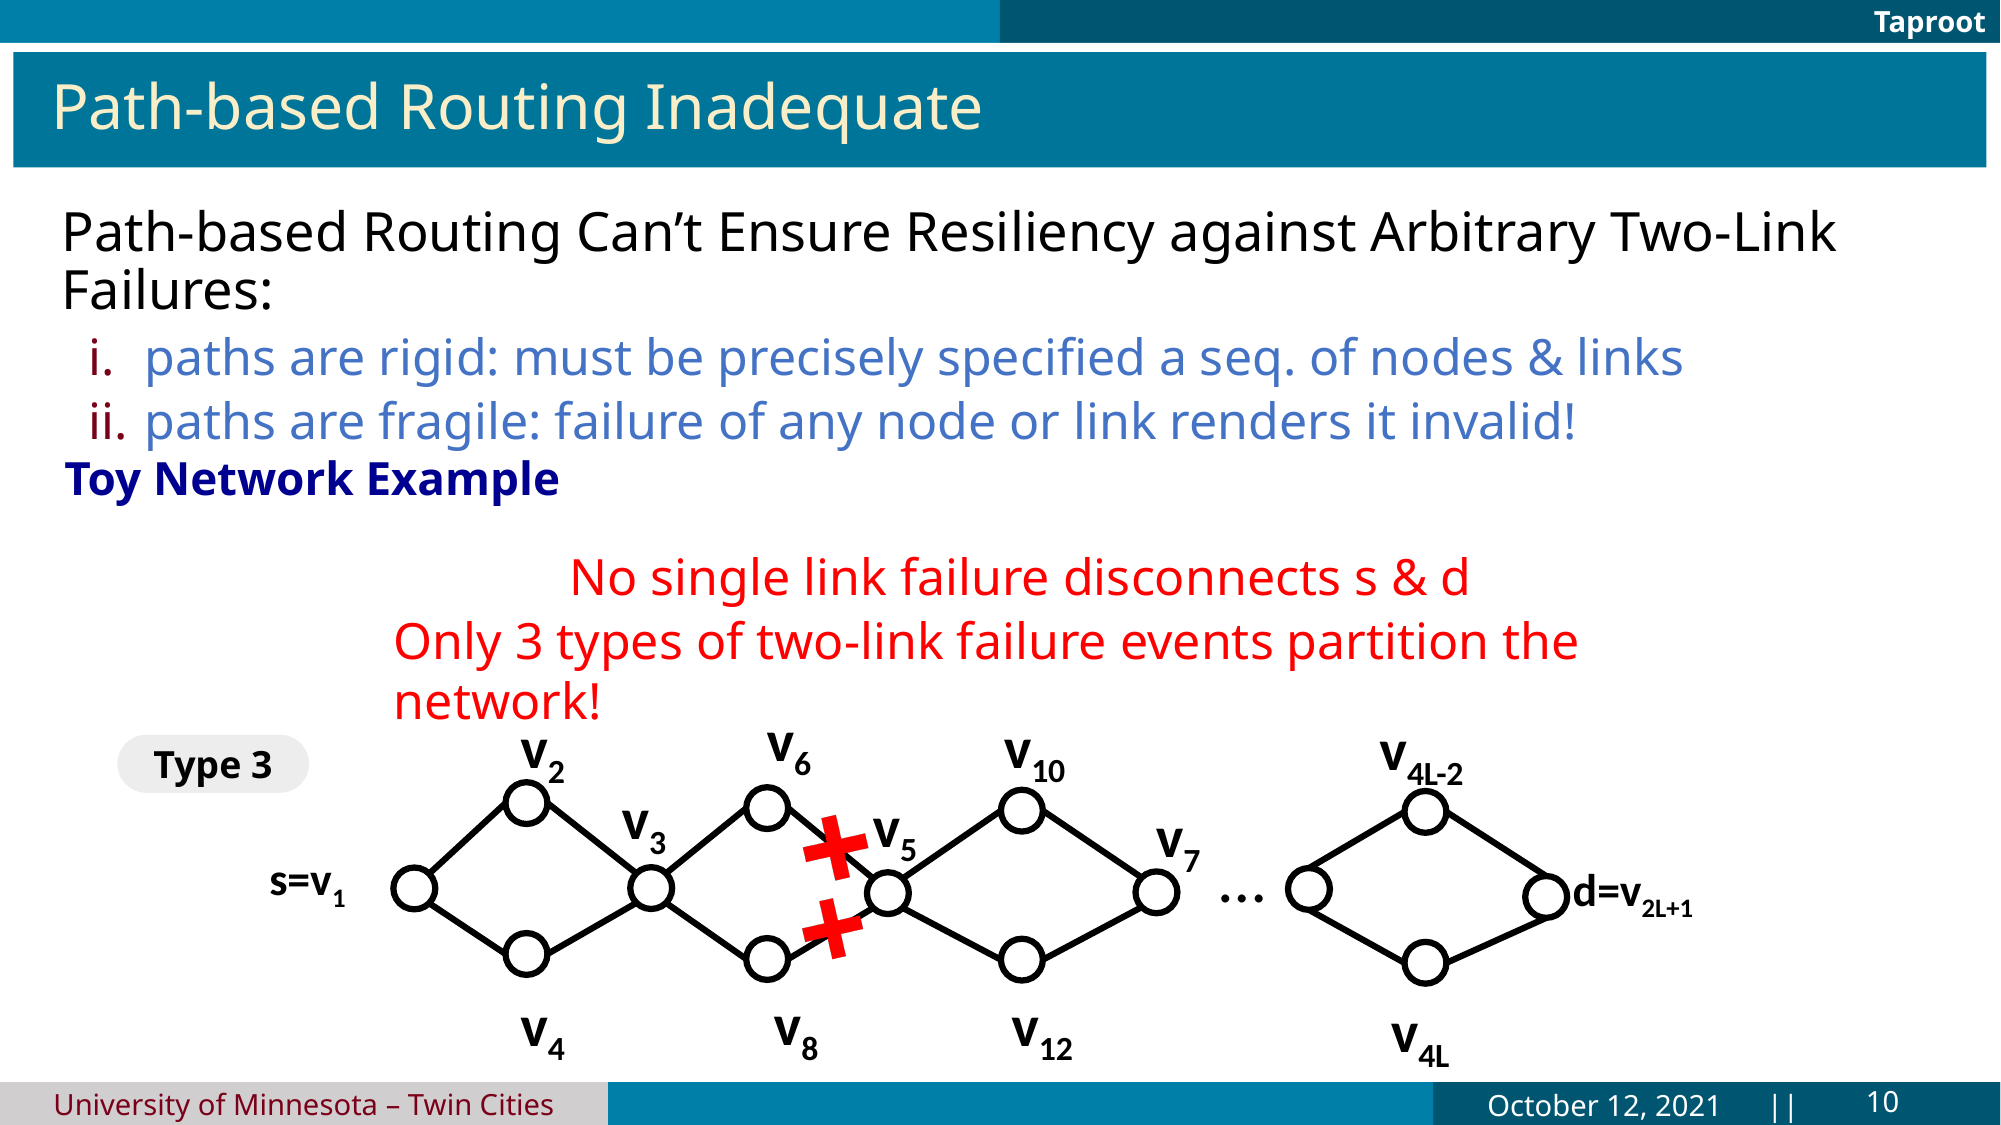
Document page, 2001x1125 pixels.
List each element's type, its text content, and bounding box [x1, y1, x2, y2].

text_box No single link failure disconnects s & d [554, 538, 1855, 613]
text_box Path-based Routing Can’t Ensure Resiliency against Arbitrary Two-Link Failures: paths are rigid: must be precisely specified a seq. of nodes & links paths are fragile: failure of any node or link renders it invalid! [46, 197, 1941, 996]
text_box Toy Network Example [49, 441, 576, 512]
text_box Only 3 types of two-link failure events partition the network! [379, 602, 1708, 695]
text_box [254, 695, 1746, 1073]
picture [804, 816, 866, 878]
picture [804, 900, 861, 958]
text_box Type 3 [116, 733, 254, 794]
title Path-based Routing Inadequate [13, 52, 1987, 168]
